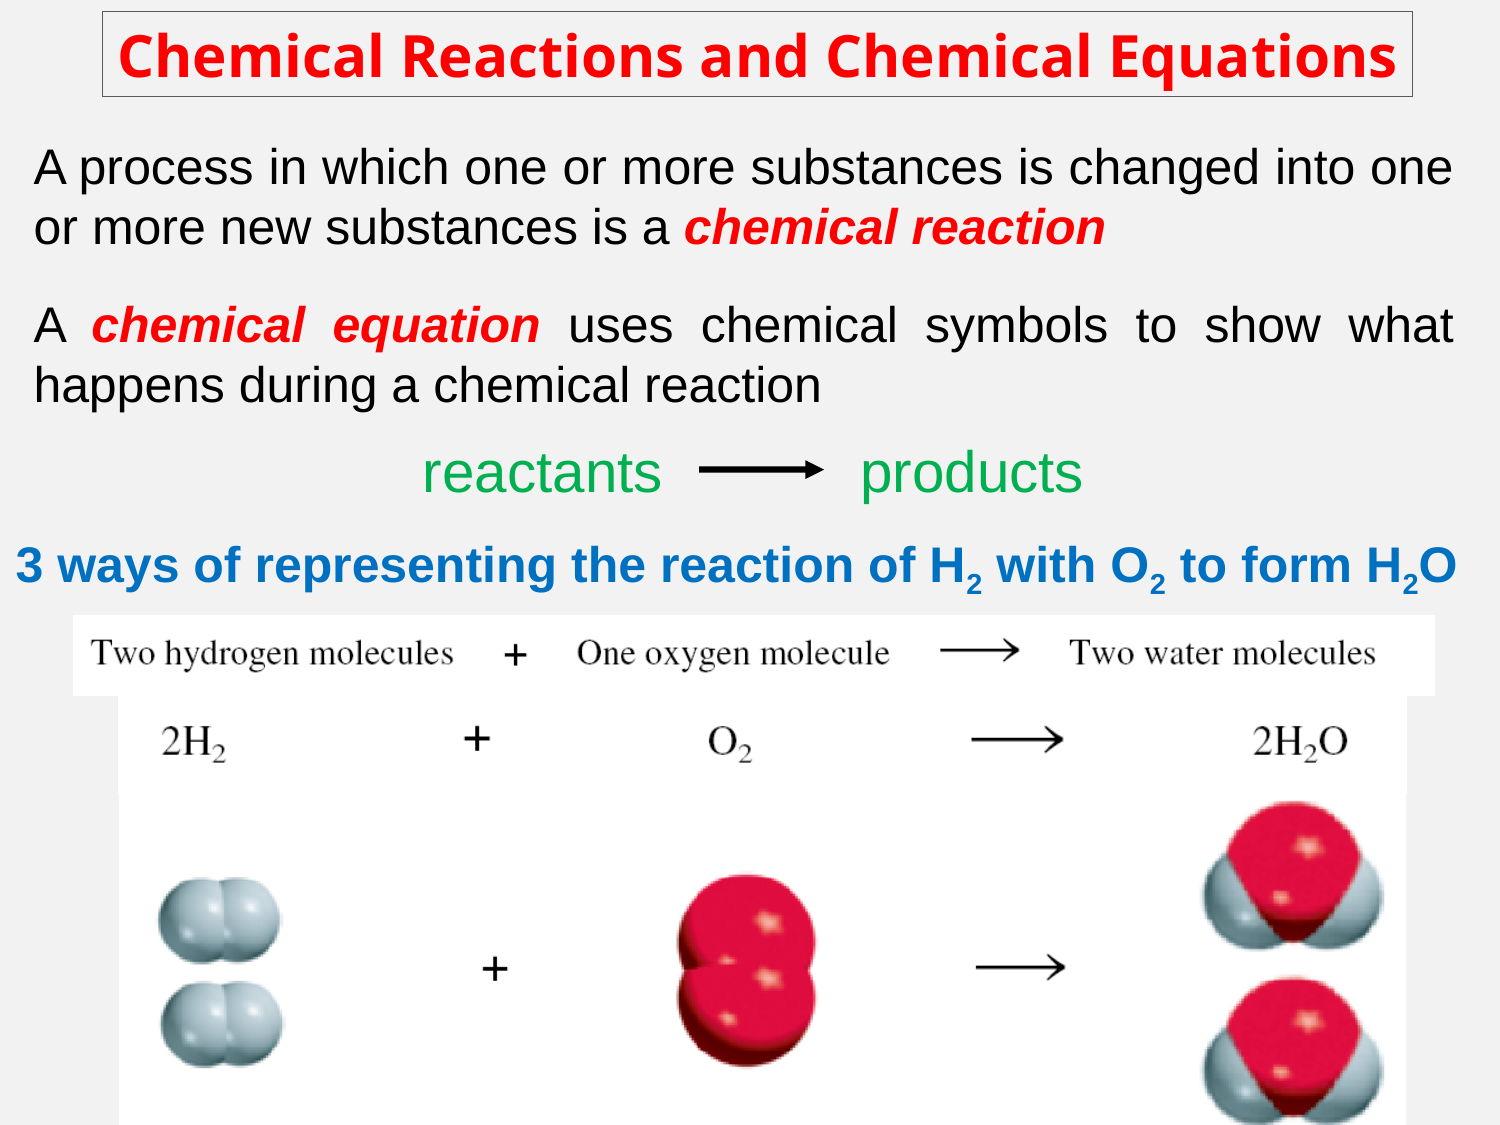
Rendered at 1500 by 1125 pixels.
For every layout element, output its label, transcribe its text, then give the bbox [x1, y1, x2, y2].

picture [73, 615, 1435, 1125]
text_box 3 ways of representing the reaction of H2 with O2 to form H2O [0, 525, 1494, 609]
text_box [407, 426, 1100, 512]
text_box A process in which one or more substances is changed into one or more new substances is a chemical reaction [18, 126, 1469, 262]
text_box A chemical equation uses chemical symbols to show what happens during a chemical reaction [18, 285, 1469, 421]
text_box Chemical Reactions and Chemical Equations [102, 11, 1413, 97]
